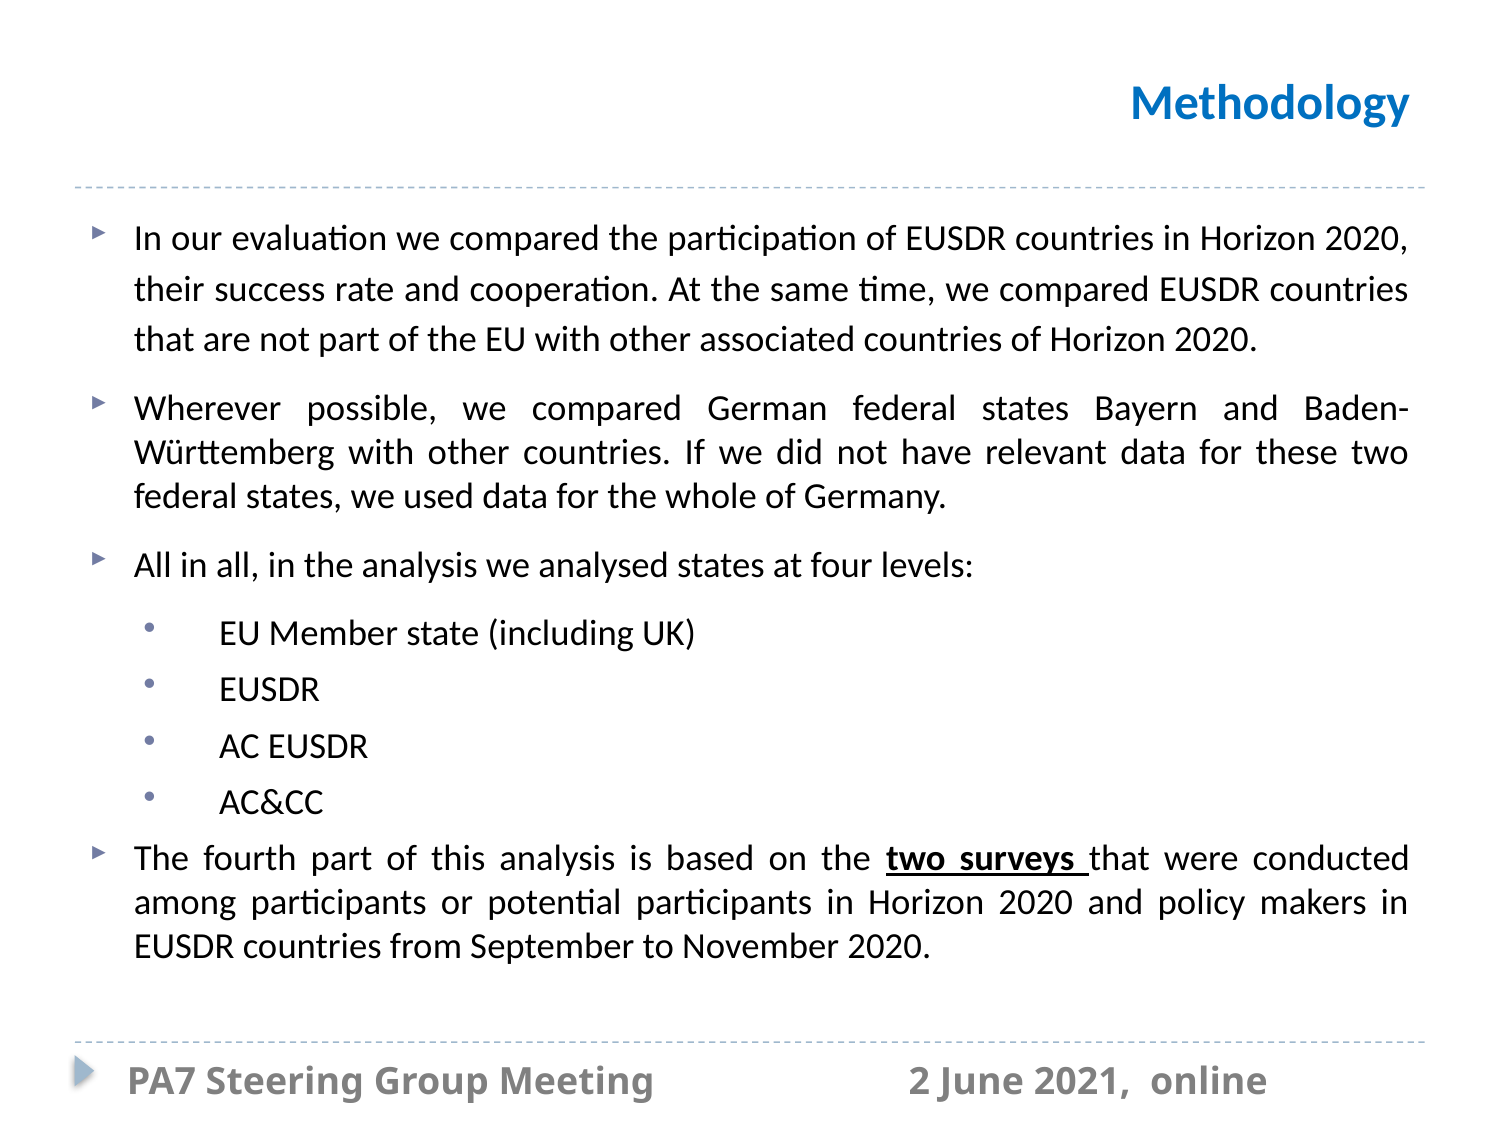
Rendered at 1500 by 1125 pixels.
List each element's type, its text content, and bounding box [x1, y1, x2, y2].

list In our evaluation we compared the participation of EUSDR countries in Horizon 2020, their success rate and cooperation. At the same time, we compared EUSDR countries that are not part of the EU with other associated countries of Horizon 2020. Wherever possible, we compared German federal states Bayern and Baden-Württemberg with other countries. If we did not have relevant data for these two federal states, we used data for the whole of Germany. All in all, in the analysis we analysed states at four levels: EU Member state (including UK) EUSDR AC EUSDR AC&CC The fourth part of this analysis is based on the two surveys that were conducted among participants or potential participants in Horizon 2020 and policy makers in EUSDR countries from September to November 2020. [75, 200, 1425, 1010]
text_box PA7 Steering Group Meeting 2 June 2021, online [112, 1049, 1471, 1109]
title Methodology [75, 24, 1425, 138]
